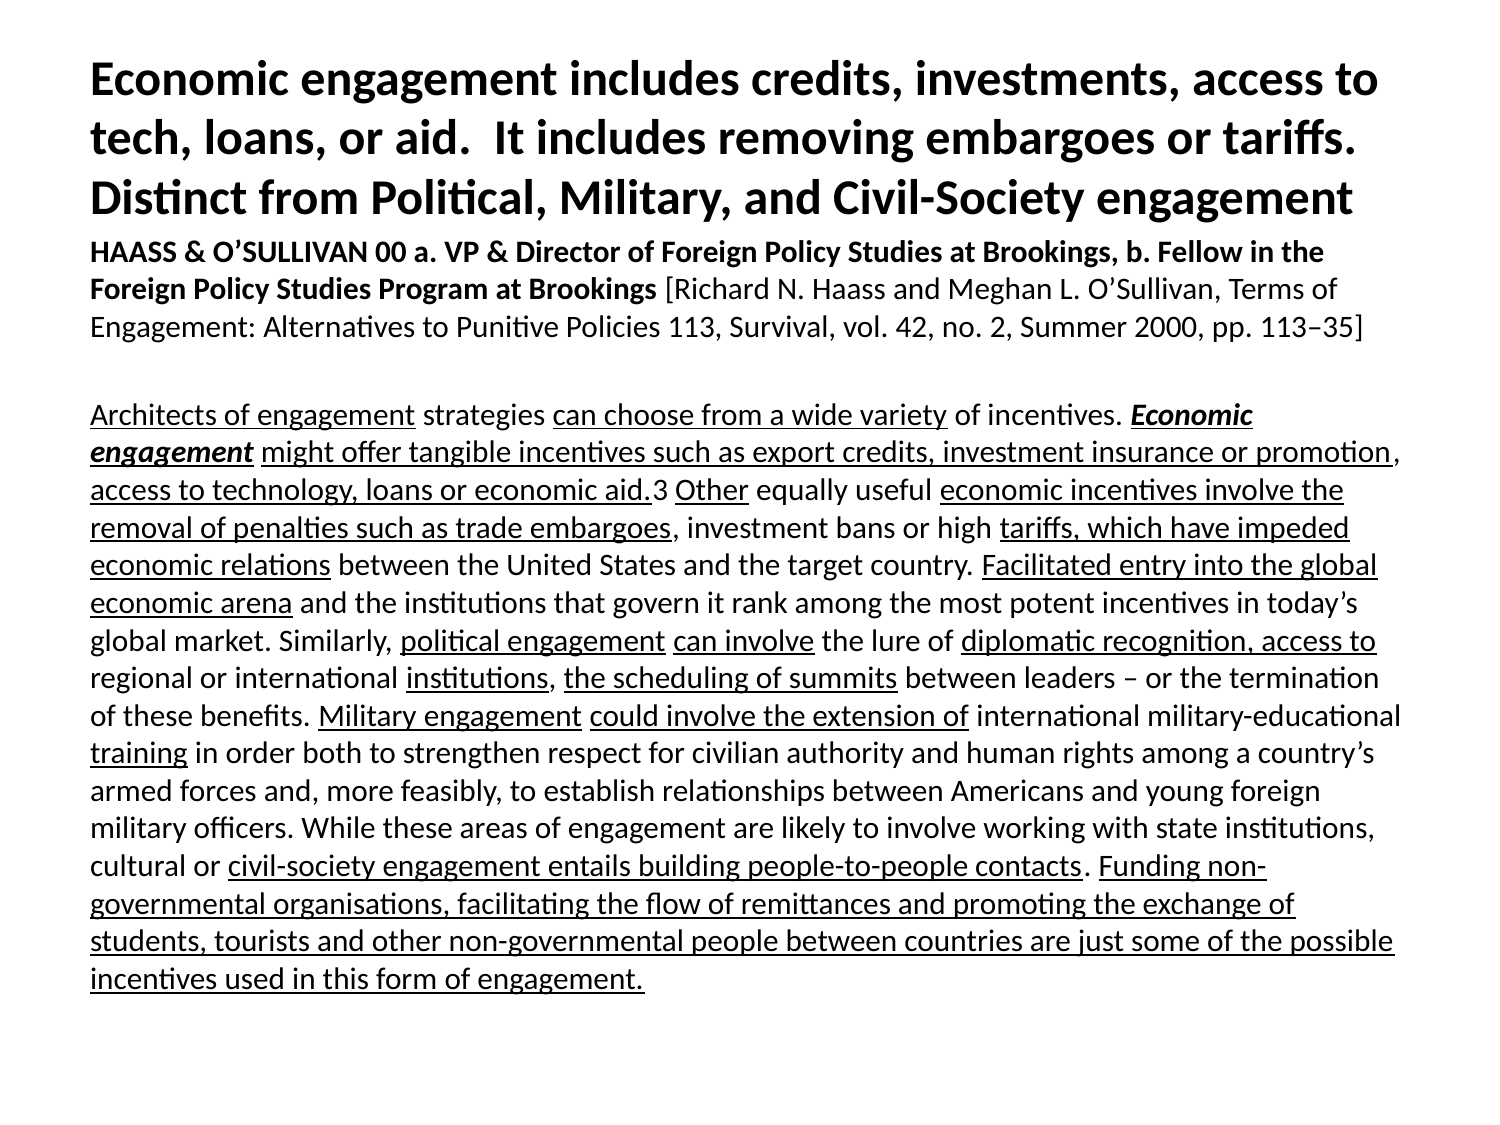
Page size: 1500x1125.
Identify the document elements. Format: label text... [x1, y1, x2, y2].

list Economic engagement includes credits, investments, access to tech, loans, or aid. It includes removing embargoes or tariffs. Distinct from Political, Military, and Civil-Society engagement HAASS & O’SULLIVAN 00 a. VP & Director of Foreign Policy Studies at Brookings, b. Fellow in the Foreign Policy Studies Program at Brookings [Richard N. Haass and Meghan L. O’Sullivan, Terms of Engagement: Alternatives to Punitive Policies 113, Survival, vol. 42, no. 2, Summer 2000, pp. 113–35] Architects of engagement strategies can choose from a wide variety of incentives. Economic engagement might offer tangible incentives such as export credits, investment insurance or promotion, access to technology, loans or economic aid.3 Other equally useful economic incentives involve the removal of penalties such as trade embargoes, investment bans or high tariffs, which have impeded economic relations between the United States and the target country. Facilitated entry into the global economic arena and the institutions that govern it rank among the most potent incentives in today’s global market. Similarly, political engagement can involve the lure of diplomatic recognition, access to regional or international institutions, the scheduling of summits between leaders – or the termination of these benefits. Military engagement could involve the extension of international military-educational training in order both to strengthen respect for civilian authority and human rights among a country’s armed forces and, more feasibly, to establish relationships between Americans and young foreign military officers. While these areas of engagement are likely to involve working with state institutions, cultural or civil-society engagement entails building people-to-people contacts. Funding non-governmental organisations, facilitating the flow of remittances and promoting the exchange of students, tourists and other non-governmental people between countries are just some of the possible incentives used in this form of engagement. [75, 37, 1425, 1005]
